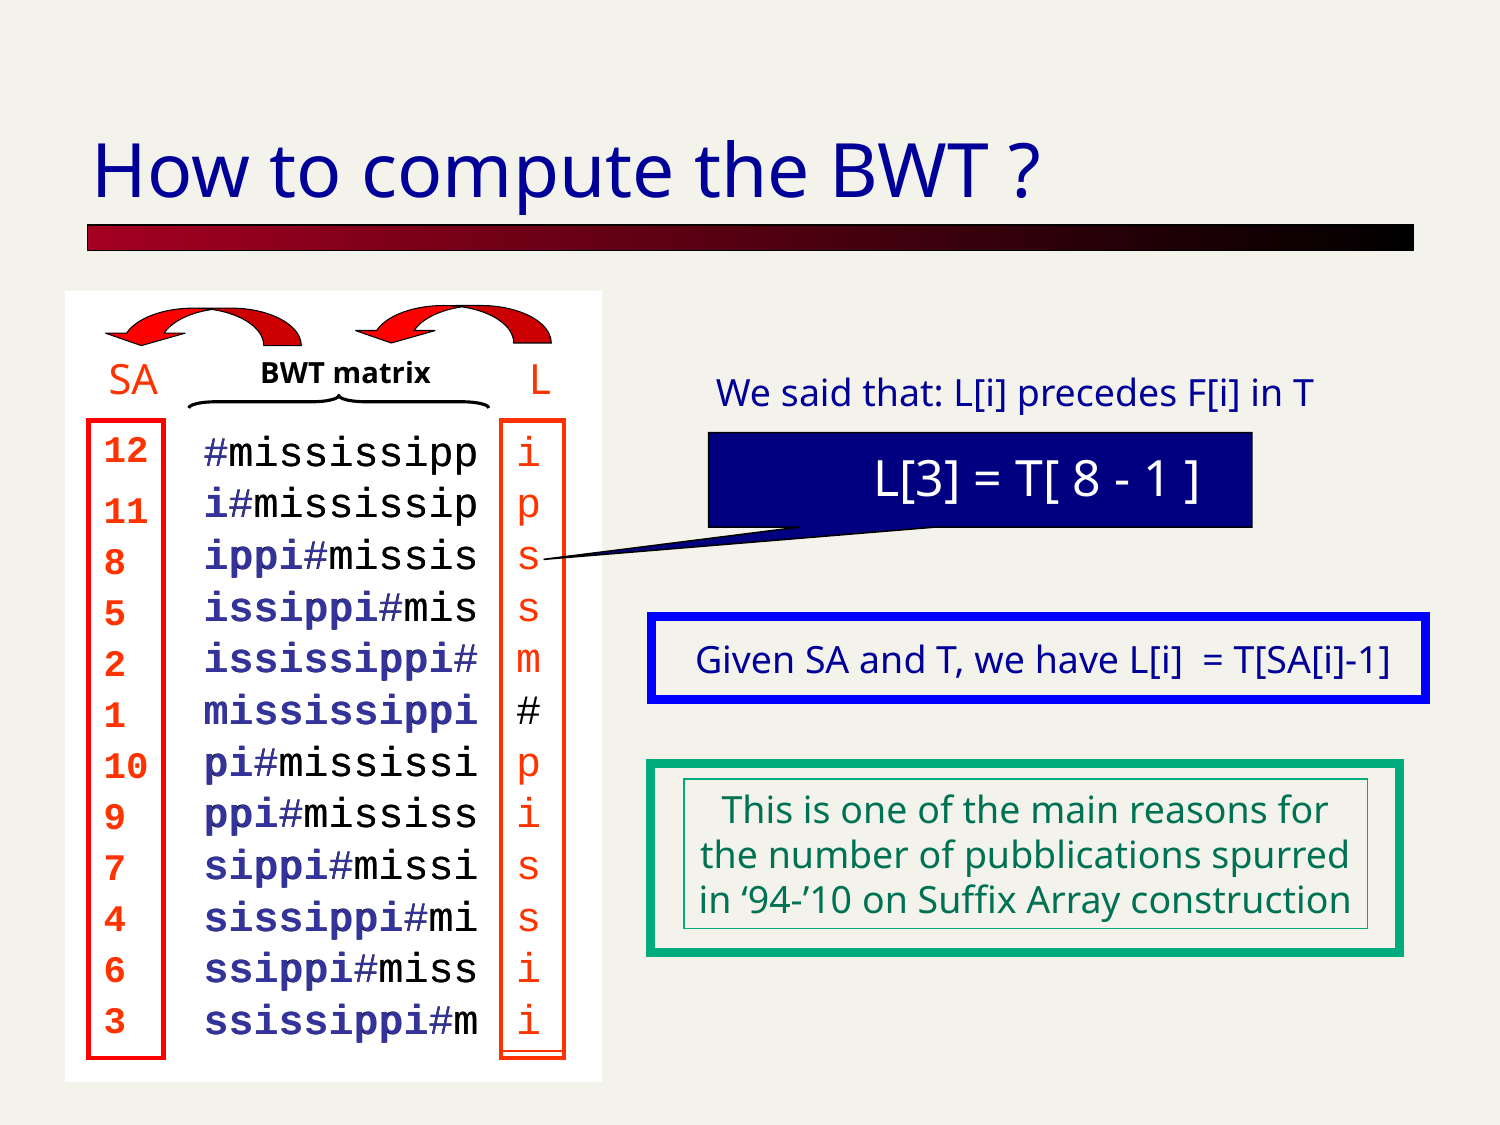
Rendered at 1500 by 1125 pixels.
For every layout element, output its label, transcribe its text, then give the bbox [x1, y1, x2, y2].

text_box [64, 290, 603, 1083]
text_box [649, 763, 1400, 953]
text_box We said that: L[i] precedes F[i] in T [701, 361, 1330, 422]
text_box L[3] = T[ 8 - 1 ] [573, 432, 1252, 557]
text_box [188, 305, 564, 1060]
title How to compute the BWT ? [76, 133, 1353, 221]
text_box [105, 308, 184, 343]
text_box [501, 345, 568, 1062]
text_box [88, 345, 252, 1059]
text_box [651, 616, 1426, 700]
